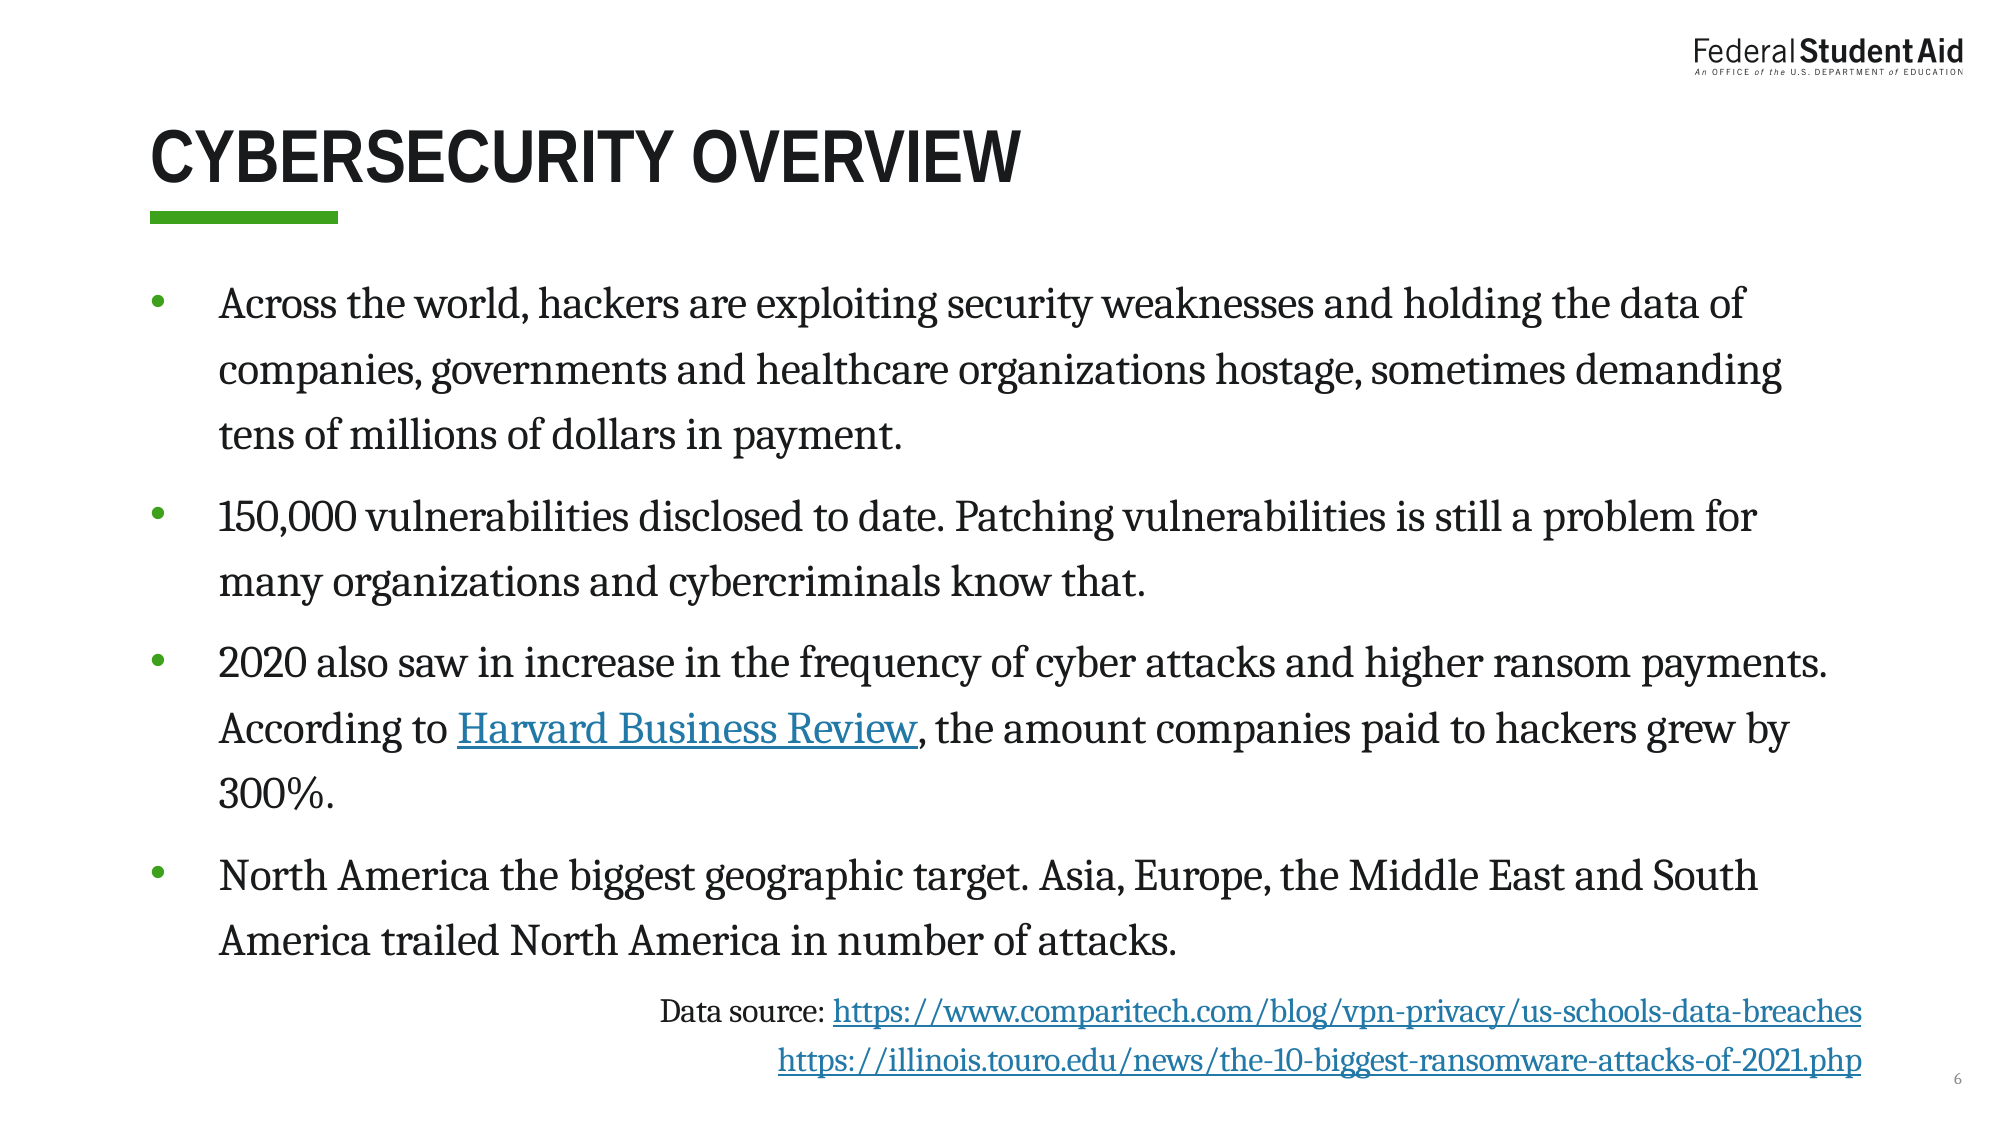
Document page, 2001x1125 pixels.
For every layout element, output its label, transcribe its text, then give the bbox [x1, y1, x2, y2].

title Cybersecurity overview [150, 48, 1662, 199]
slide_number 6 [1916, 1068, 1962, 1089]
picture [1694, 37, 1963, 75]
list Across the world, hackers are exploiting security weaknesses and holding the data of companies, governments and healthcare organizations hostage, sometimes demanding tens of millions of dollars in payment. 150,000 vulnerabilities disclosed to date. Patching vulnerabilities is still a problem for many organizations and cybercriminals know that. 2020 also saw in increase in the frequency of cyber attacks and higher ransom payments. According to Harvard Business Review, the amount companies paid to hackers grew by 300%. North America the biggest geographic target. Asia, Europe, the Middle East and South America trailed North America in number of attacks. Data source: https://www.comparitech.com/blog/vpn-privacy/us-schools-data-breacheshttps://illinois.touro.edu/news/the-10-biggest-ransomware-attacks-of-2021.php [150, 262, 1862, 1088]
